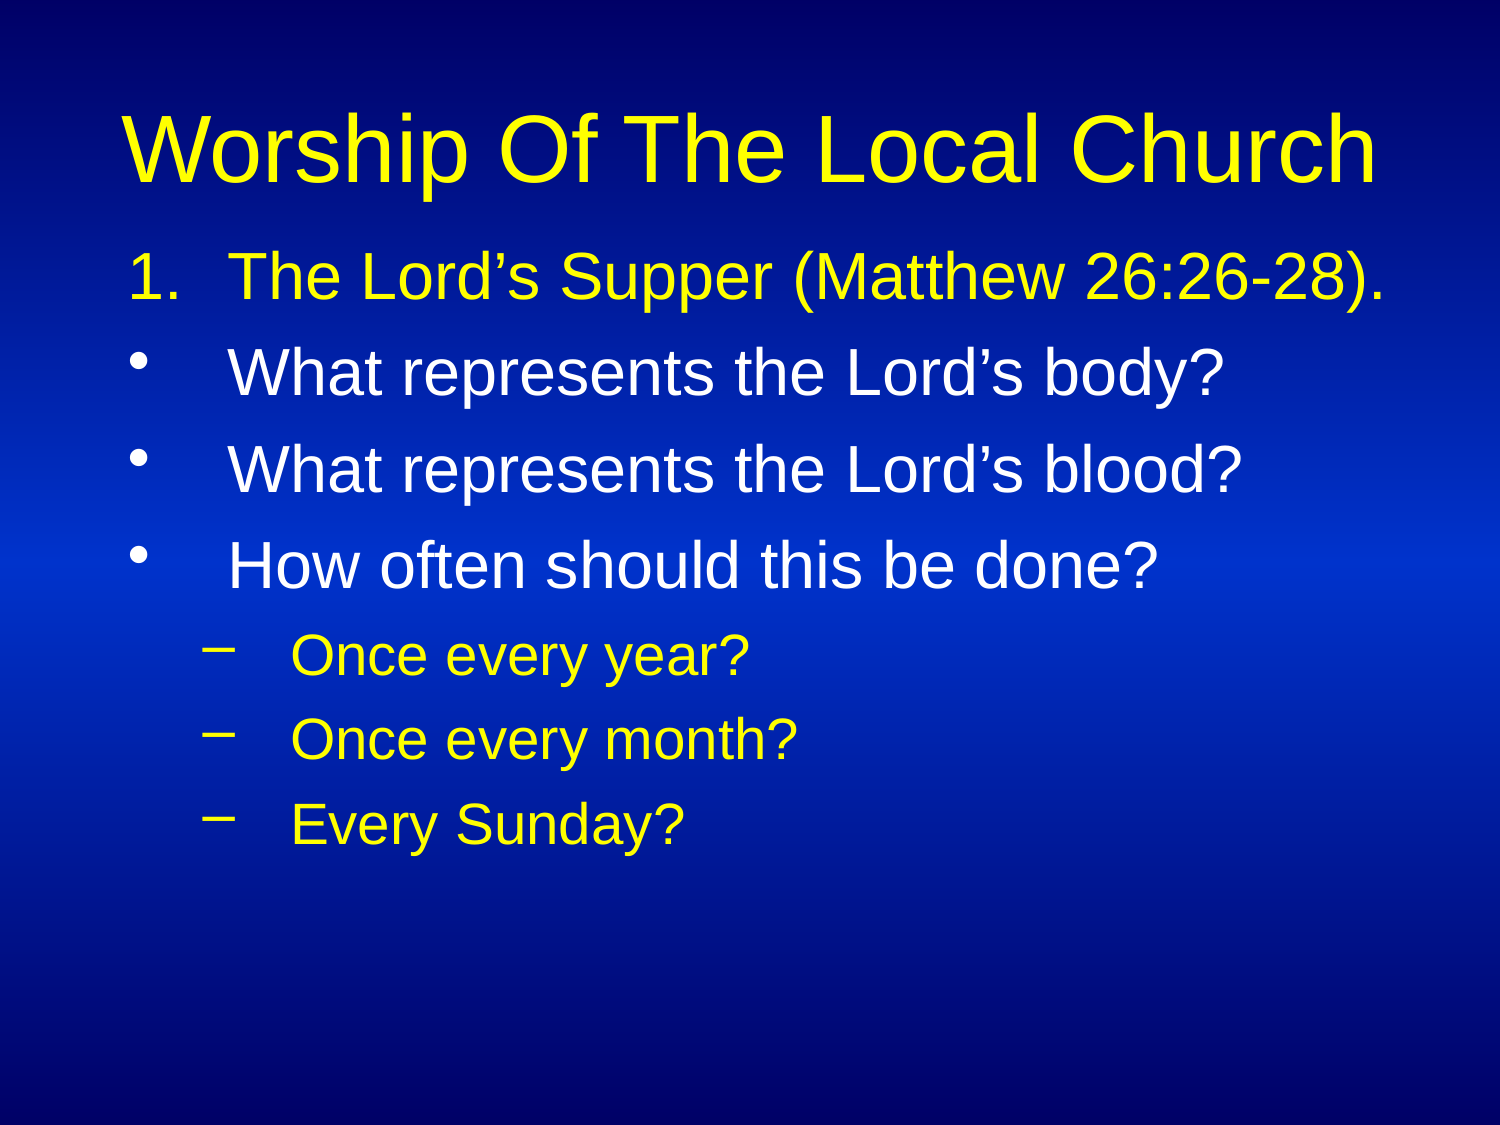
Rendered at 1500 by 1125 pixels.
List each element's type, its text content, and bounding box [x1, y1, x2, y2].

list The Lord’s Supper (Matthew 26:26-28). What represents the Lord’s body? What represents the Lord’s blood? How often should this be done? Once every year? Once every month? Every Sunday? [112, 224, 1463, 1125]
title Worship Of The Local Church [37, 50, 1463, 238]
